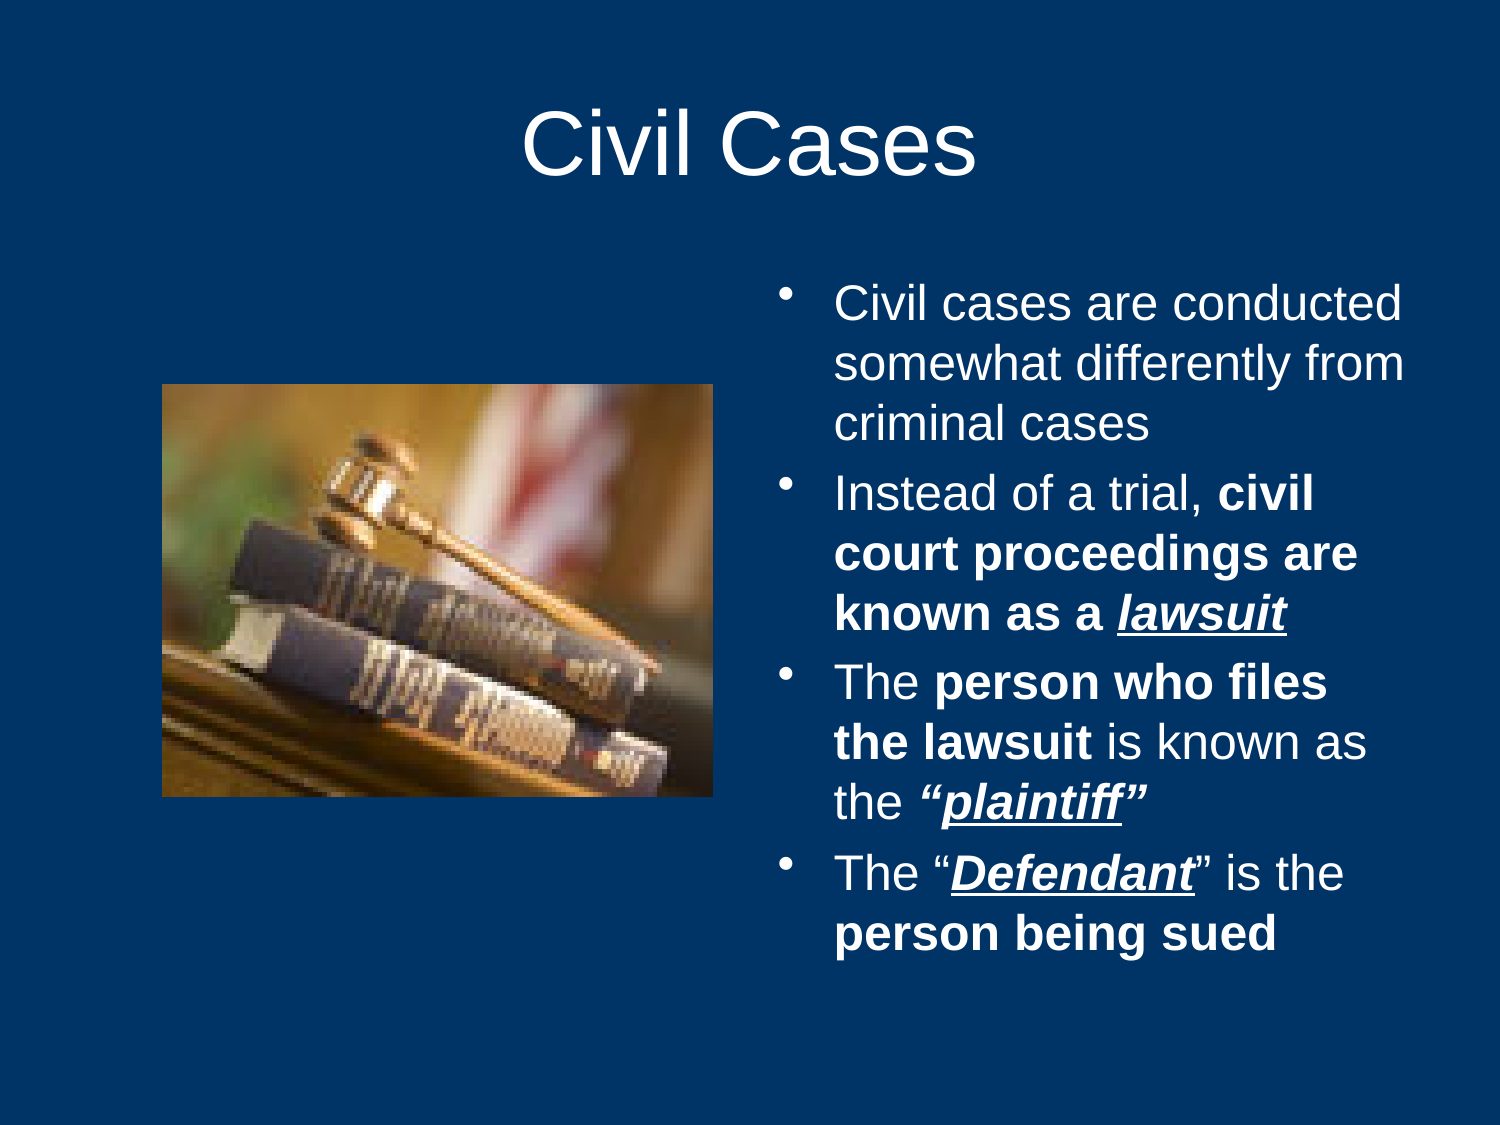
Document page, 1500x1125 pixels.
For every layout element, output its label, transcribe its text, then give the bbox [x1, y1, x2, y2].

title Civil Cases [75, 45, 1425, 233]
list Civil cases are conducted somewhat differently from criminal cases Instead of a trial, civil court proceedings are known as a lawsuit The person who files the lawsuit is known as the “plaintiff” The “Defendant” is the person being sued [762, 262, 1425, 1005]
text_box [162, 384, 713, 798]
